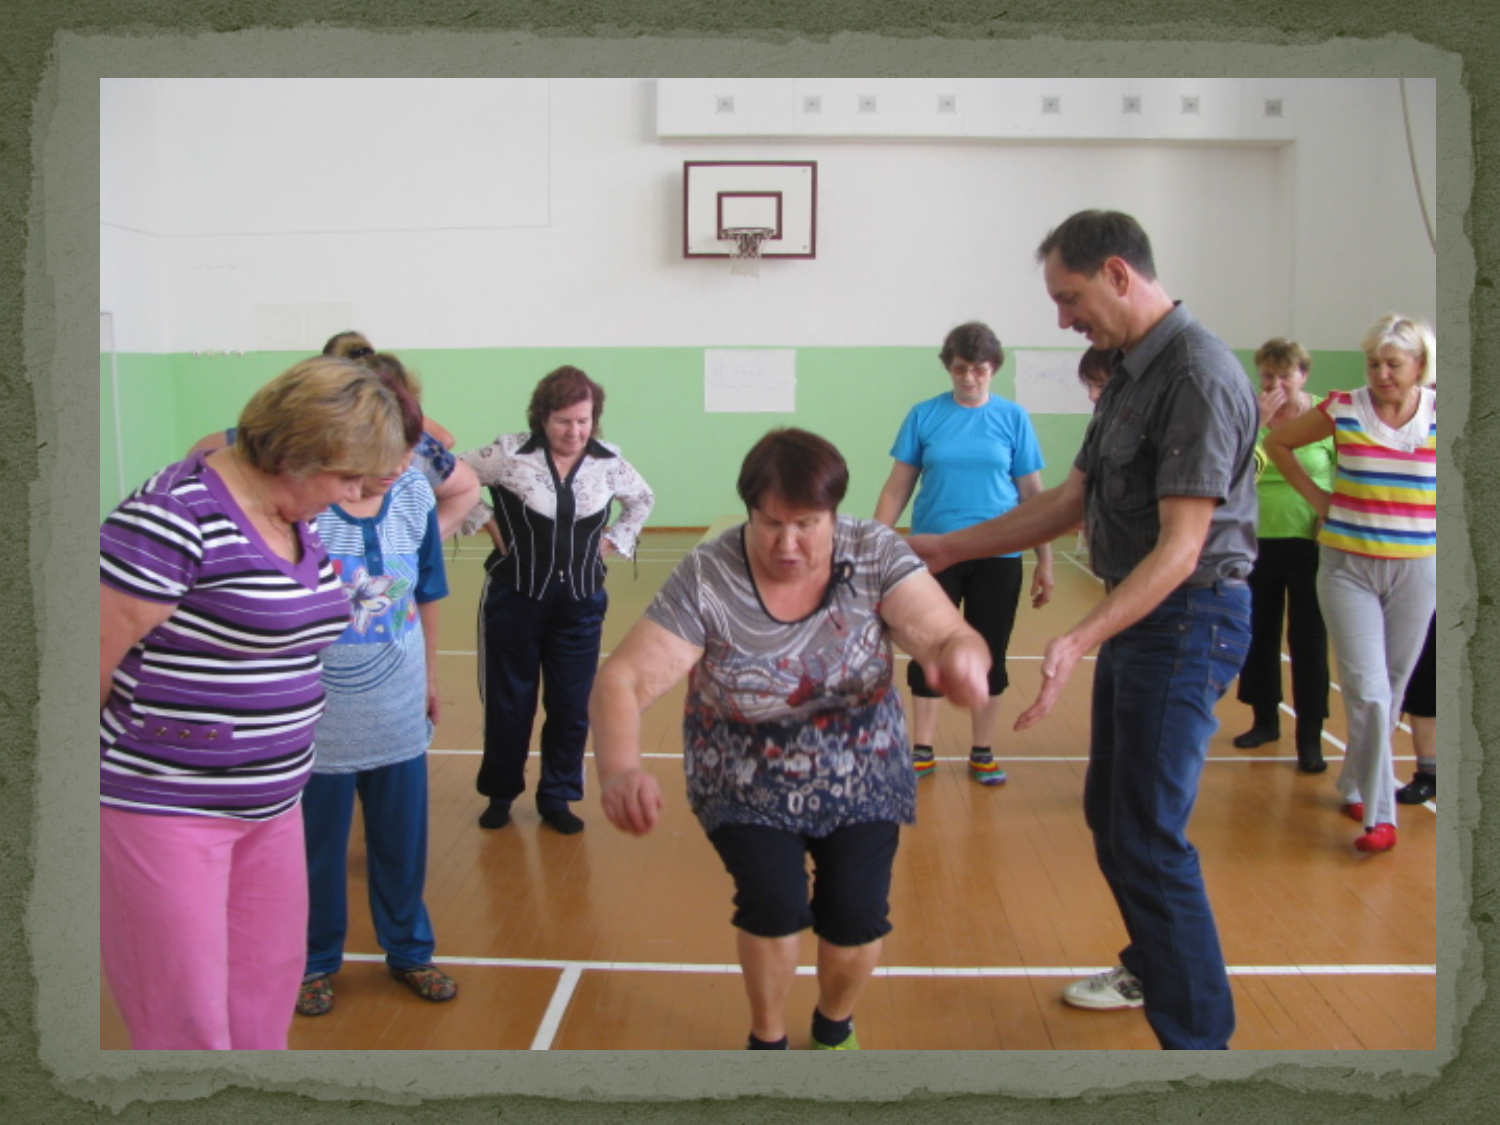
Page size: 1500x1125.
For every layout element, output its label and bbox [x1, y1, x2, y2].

picture [100, 78, 1436, 1050]
